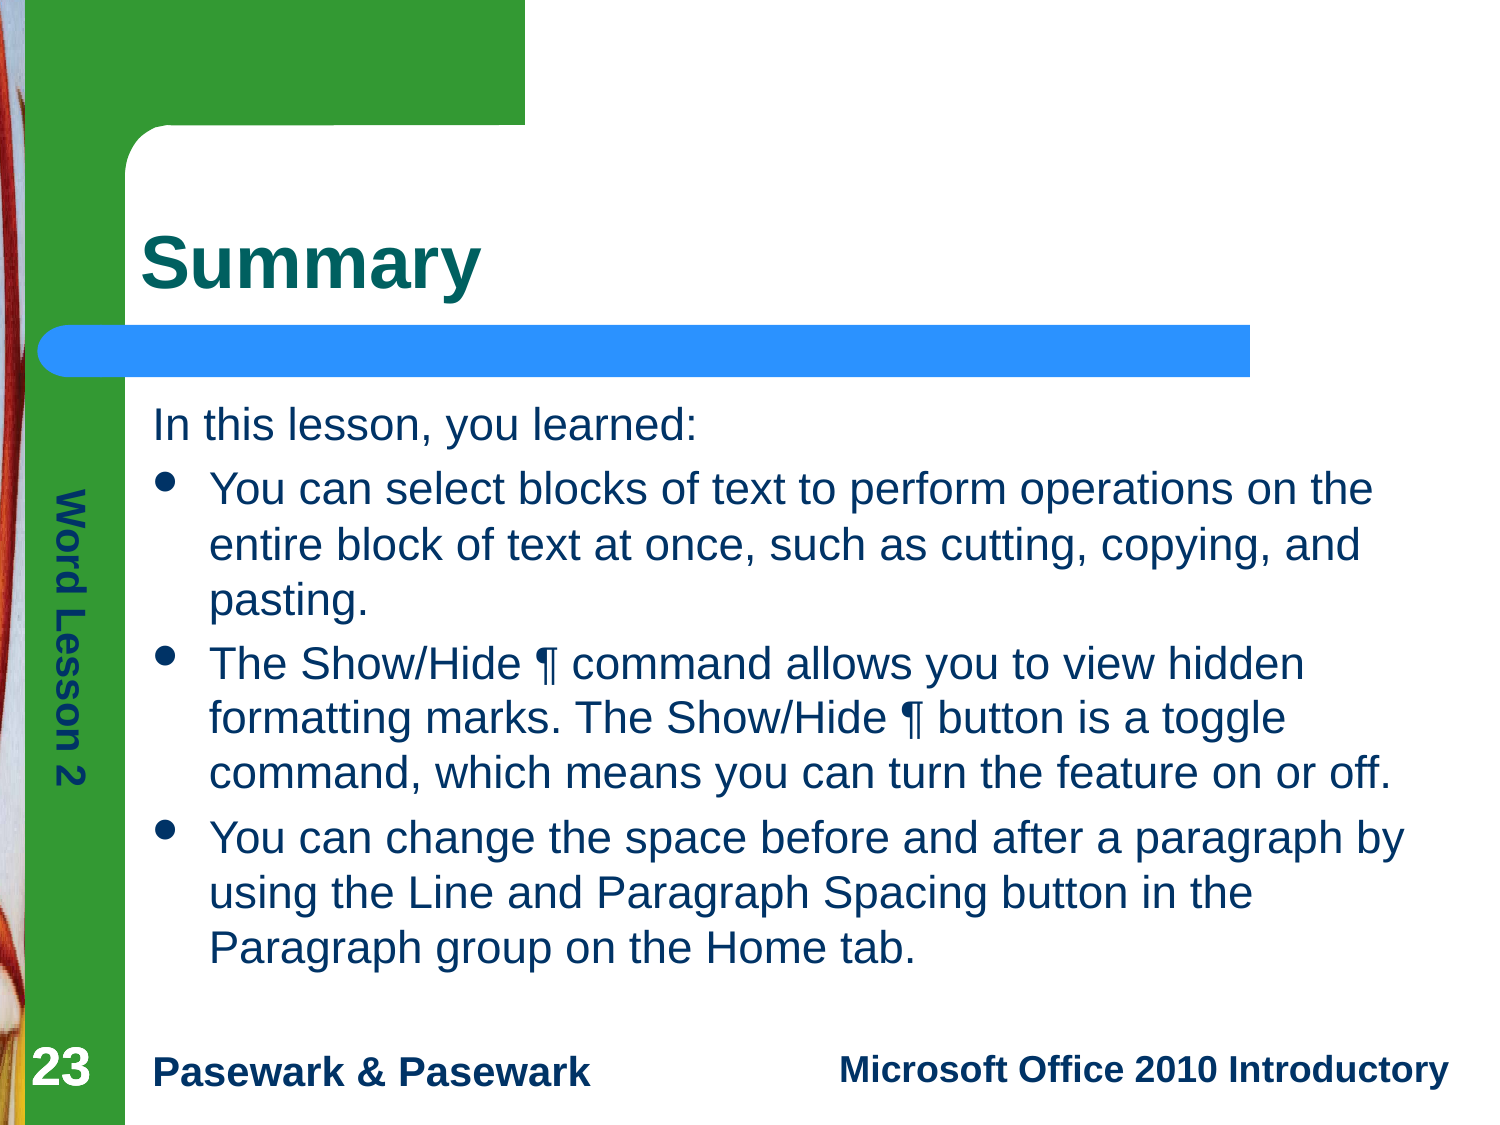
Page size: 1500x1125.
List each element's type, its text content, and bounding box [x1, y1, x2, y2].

title Summary [124, 124, 1426, 313]
text_box 23 [13, 1023, 111, 1105]
list In this lesson, you learned: You can select blocks of text to perform operations on the entire block of text at once, such as cutting, copying, and pasting. The Show/Hide ¶ command allows you to view hidden formatting marks. The Show/Hide ¶ button is a toggle command, which means you can turn the feature on or off. You can change the space before and after a paragraph by using the Line and Paragraph Spacing button in the Paragraph group on the Home tab. [137, 387, 1426, 1063]
picture [0, 0, 25, 1125]
